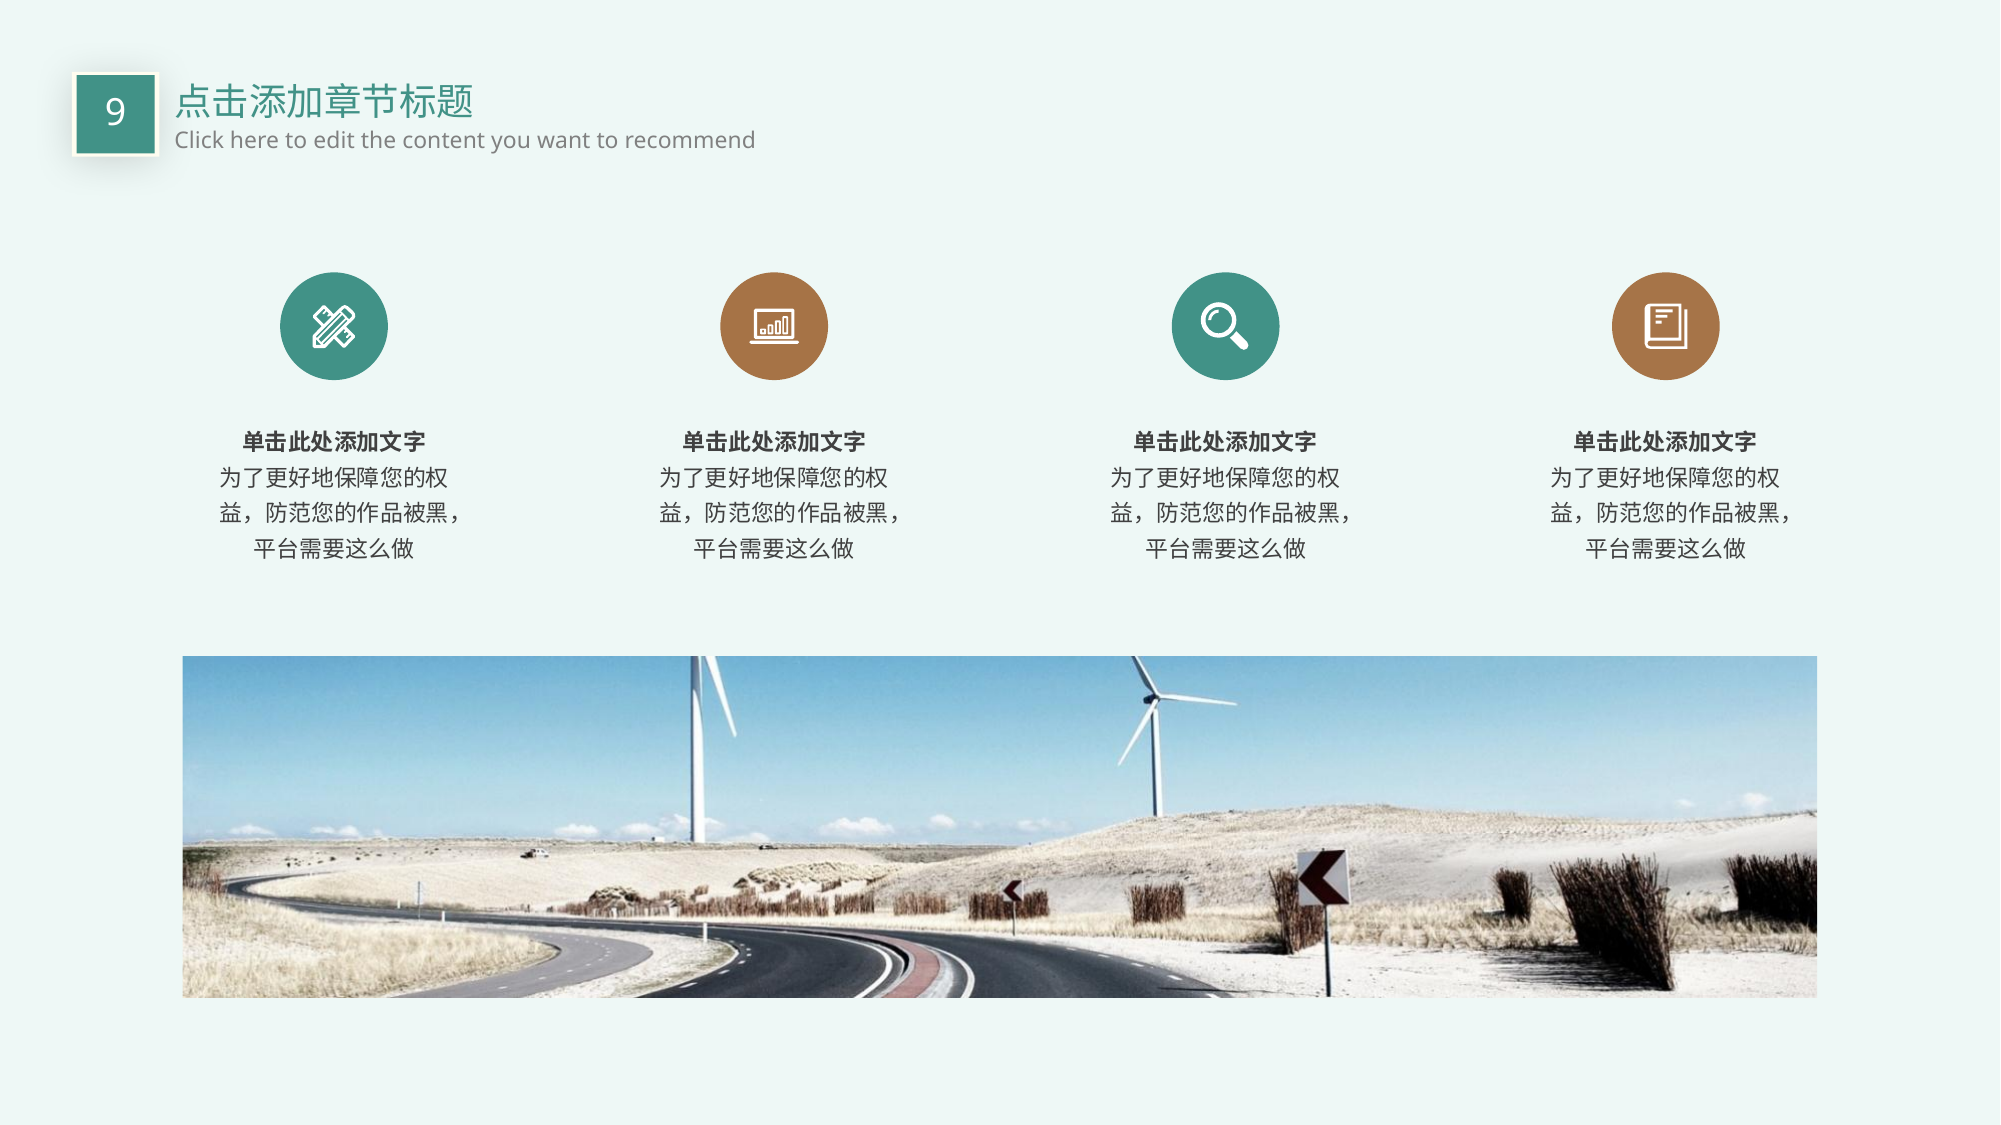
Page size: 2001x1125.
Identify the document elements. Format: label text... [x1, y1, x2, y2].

text_box [720, 272, 829, 381]
list 点击添加章节标题 [159, 75, 1454, 121]
text_box 单击此处添加文字 为了更好地保障您的权益，防范您的作品被黑，平台需要这么做 [1530, 412, 1802, 570]
text_box [280, 272, 388, 381]
text_box [1612, 272, 1720, 381]
text_box [312, 304, 356, 349]
text_box [749, 308, 800, 344]
text_box 单击此处添加文字 为了更好地保障您的权益，防范您的作品被黑，平台需要这么做 [198, 412, 470, 570]
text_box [1200, 302, 1249, 351]
text_box 单击此处添加文字 为了更好地保障您的权益，防范您的作品被黑，平台需要这么做 [1089, 412, 1362, 570]
text_box [182, 656, 1818, 998]
text_box [1171, 272, 1280, 381]
text_box 单击此处添加文字 为了更好地保障您的权益，防范您的作品被黑，平台需要这么做 [638, 412, 910, 570]
text_box [1644, 303, 1688, 349]
list Click here to edit the content you want to recommend [159, 121, 1454, 172]
